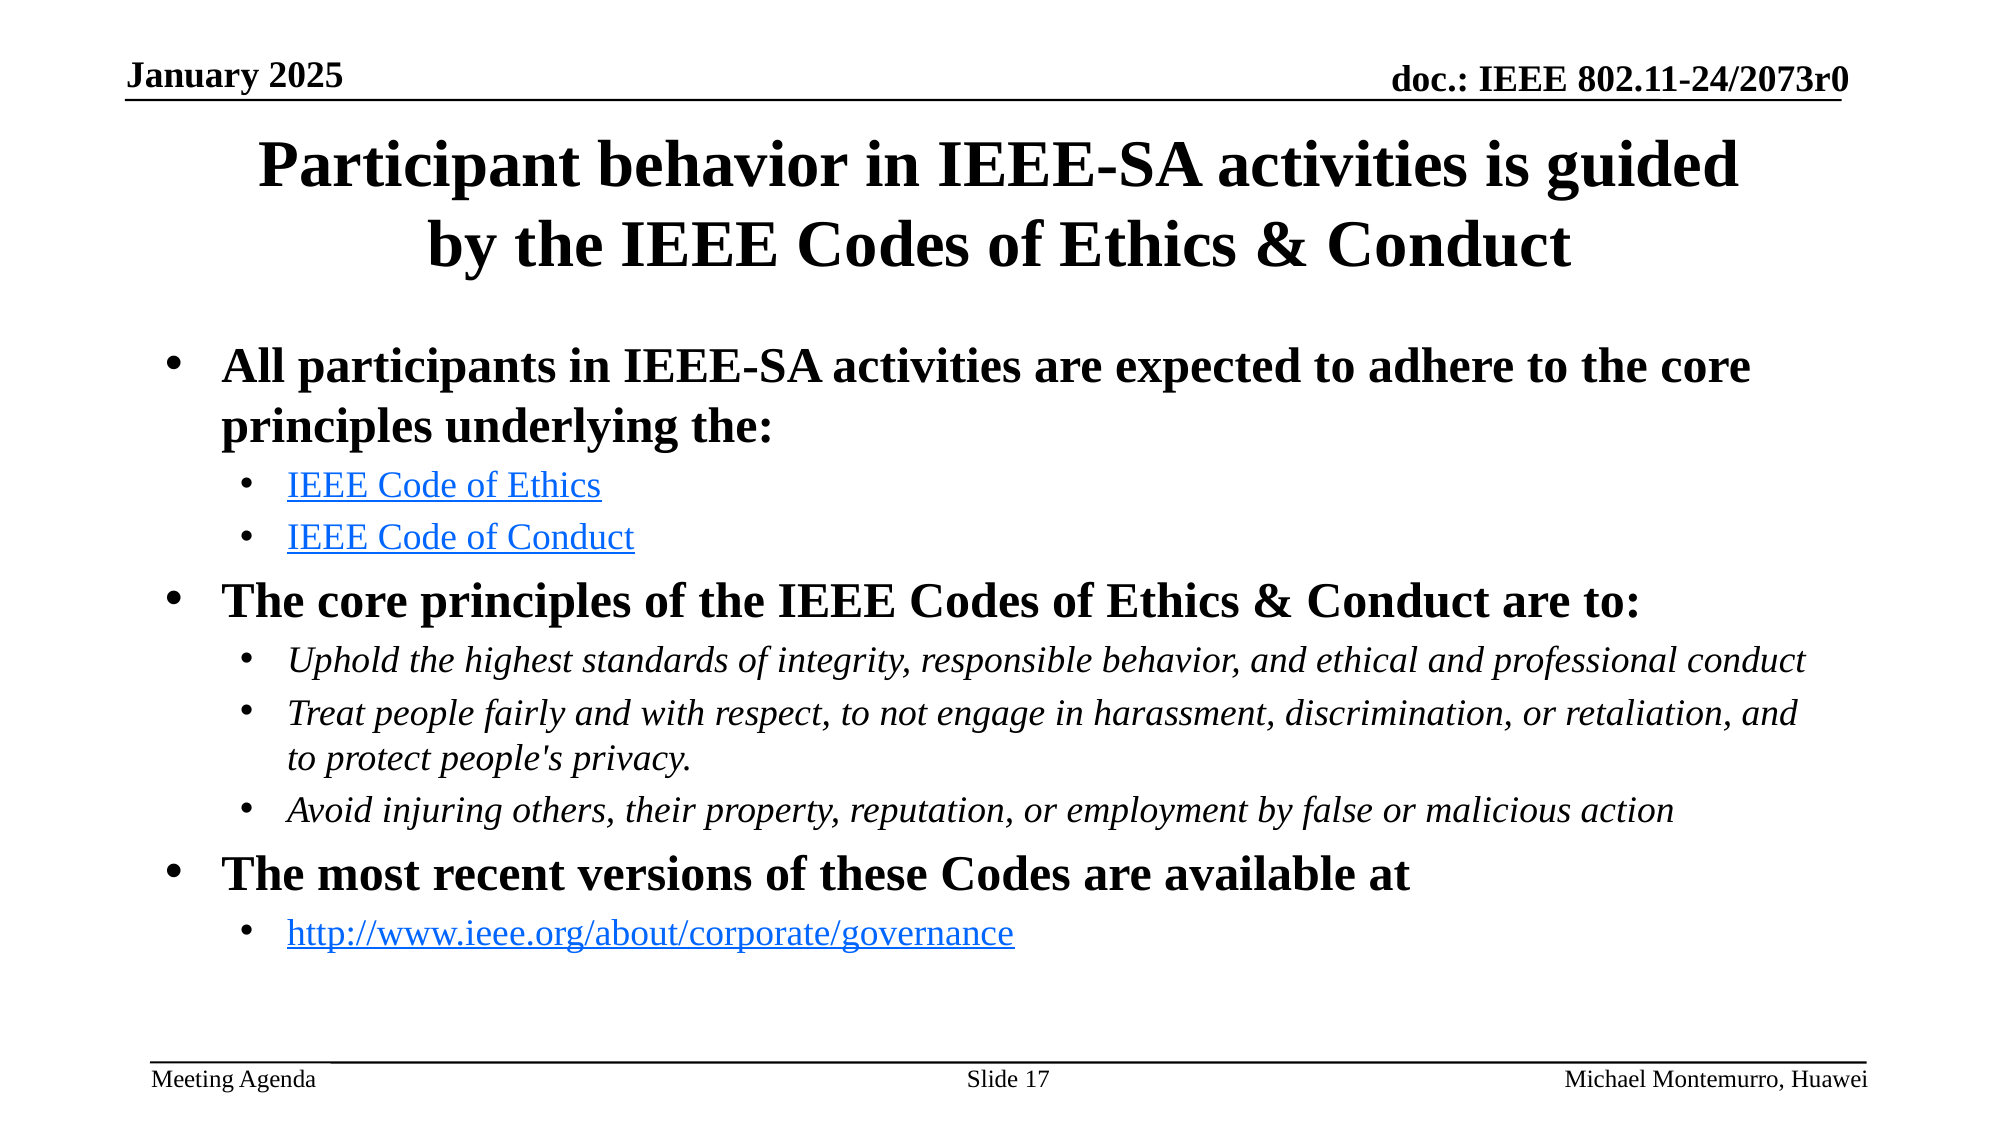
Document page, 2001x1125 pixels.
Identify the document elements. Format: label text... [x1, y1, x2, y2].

slide_number Slide 17 [964, 1061, 1053, 1093]
title Participant behavior in IEEE-SA activities is guided by the IEEE Codes of Ethics & Conduct [150, 112, 1850, 288]
footer Michael Montemurro, Huawei [1266, 1061, 1869, 1093]
list All participants in IEEE-SA activities are expected to adhere to the core principles underlying the: IEEE Code of Ethics IEEE Code of Conduct The core principles of the IEEE Codes of Ethics & Conduct are to: Uphold the highest standards of integrity, responsible behavior, and ethical and professional conduct Treat people fairly and with respect, to not engage in harassment, discrimination, or retaliation, and to protect people's privacy. Avoid injuring others, their property, reputation, or employment by false or malicious action The most recent versions of these Codes are available at http://www.ieee.org/about/corporate/governance [150, 324, 1850, 1000]
